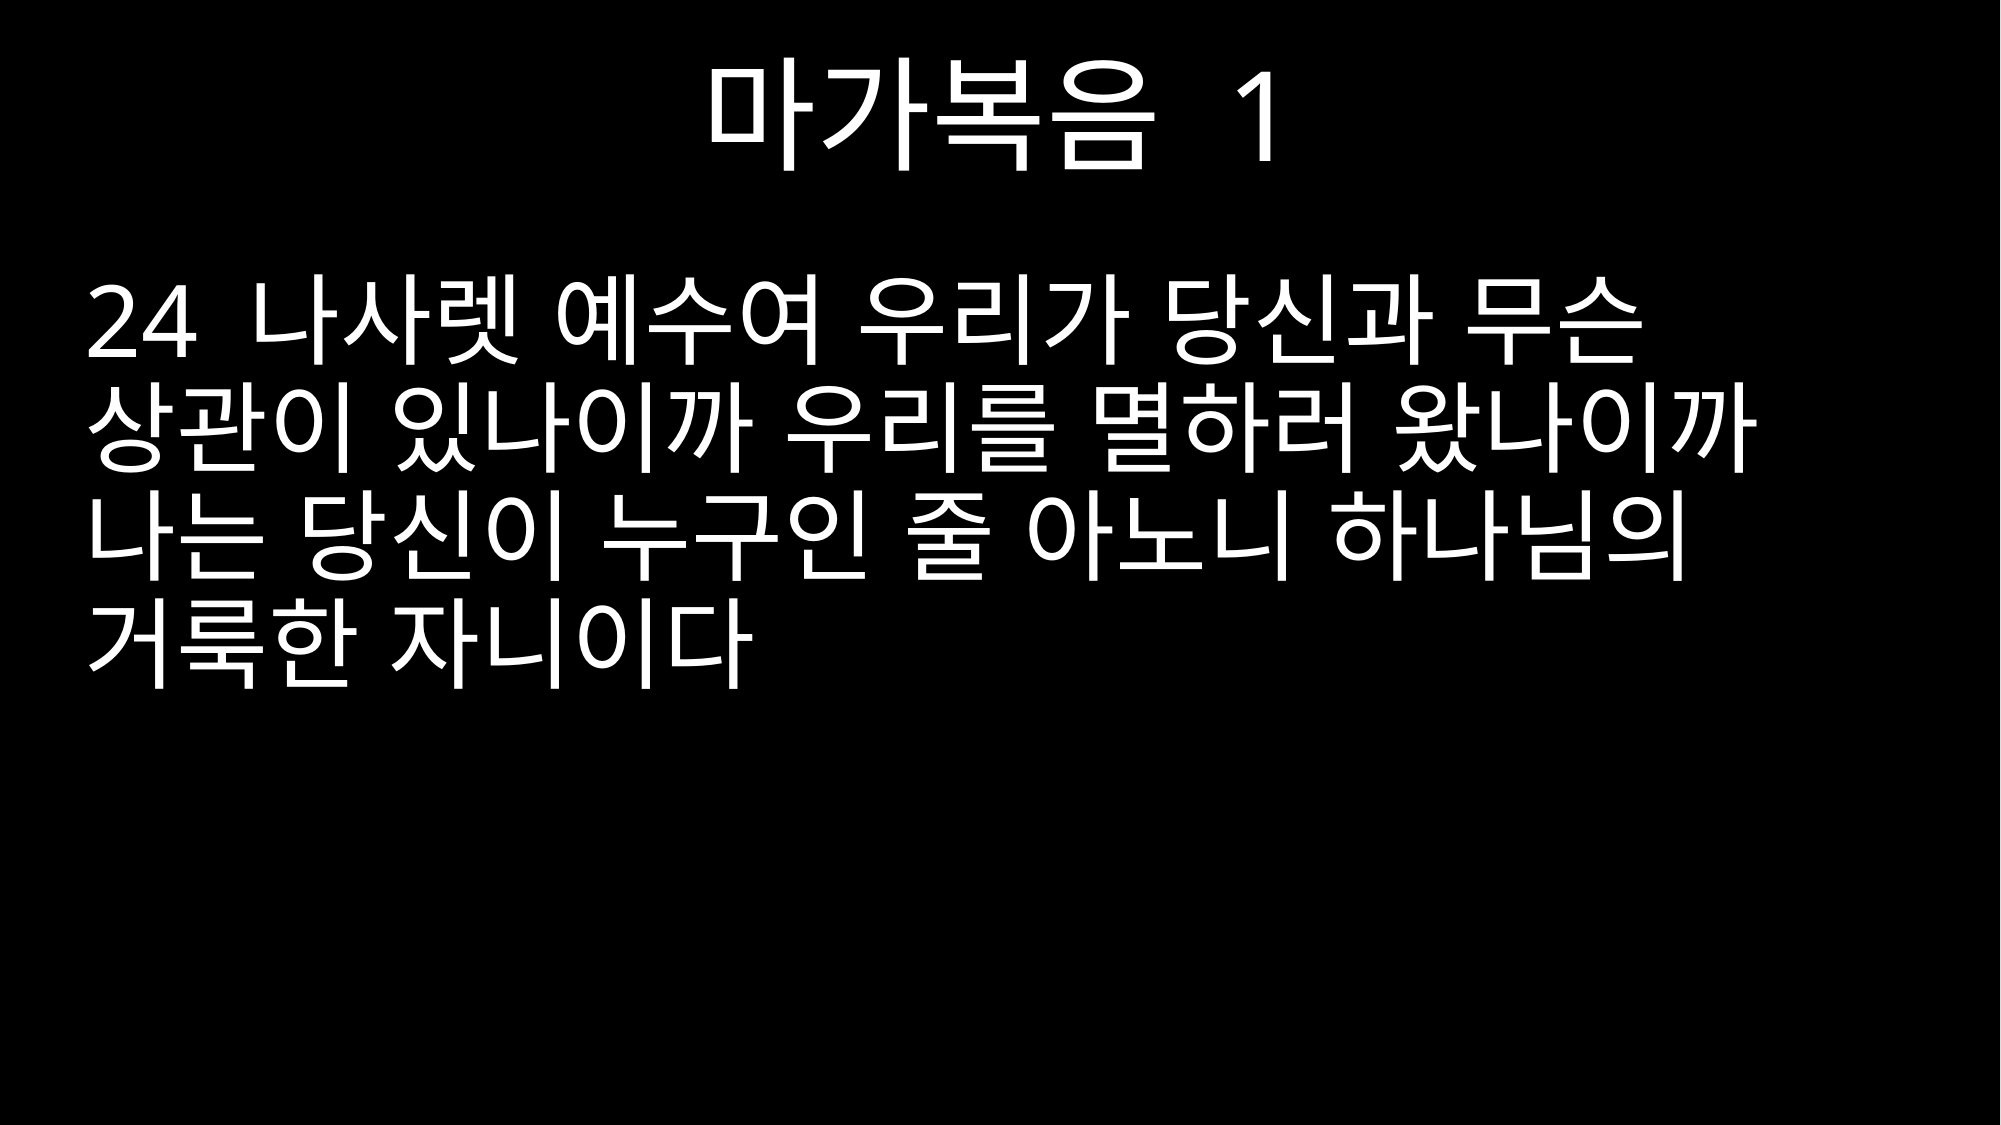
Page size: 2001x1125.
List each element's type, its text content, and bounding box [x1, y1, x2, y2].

footer 마가복음 1 [0, 32, 2000, 192]
picture [0, 0, 2001, 1125]
list 24 나사렛 예수여 우리가 당신과 무슨 상관이 있나이까 우리를 멸하러 왔나이까 나는 당신이 누구인 줄 아노니 하나님의 거룩한 자니이다 [69, 263, 1953, 423]
